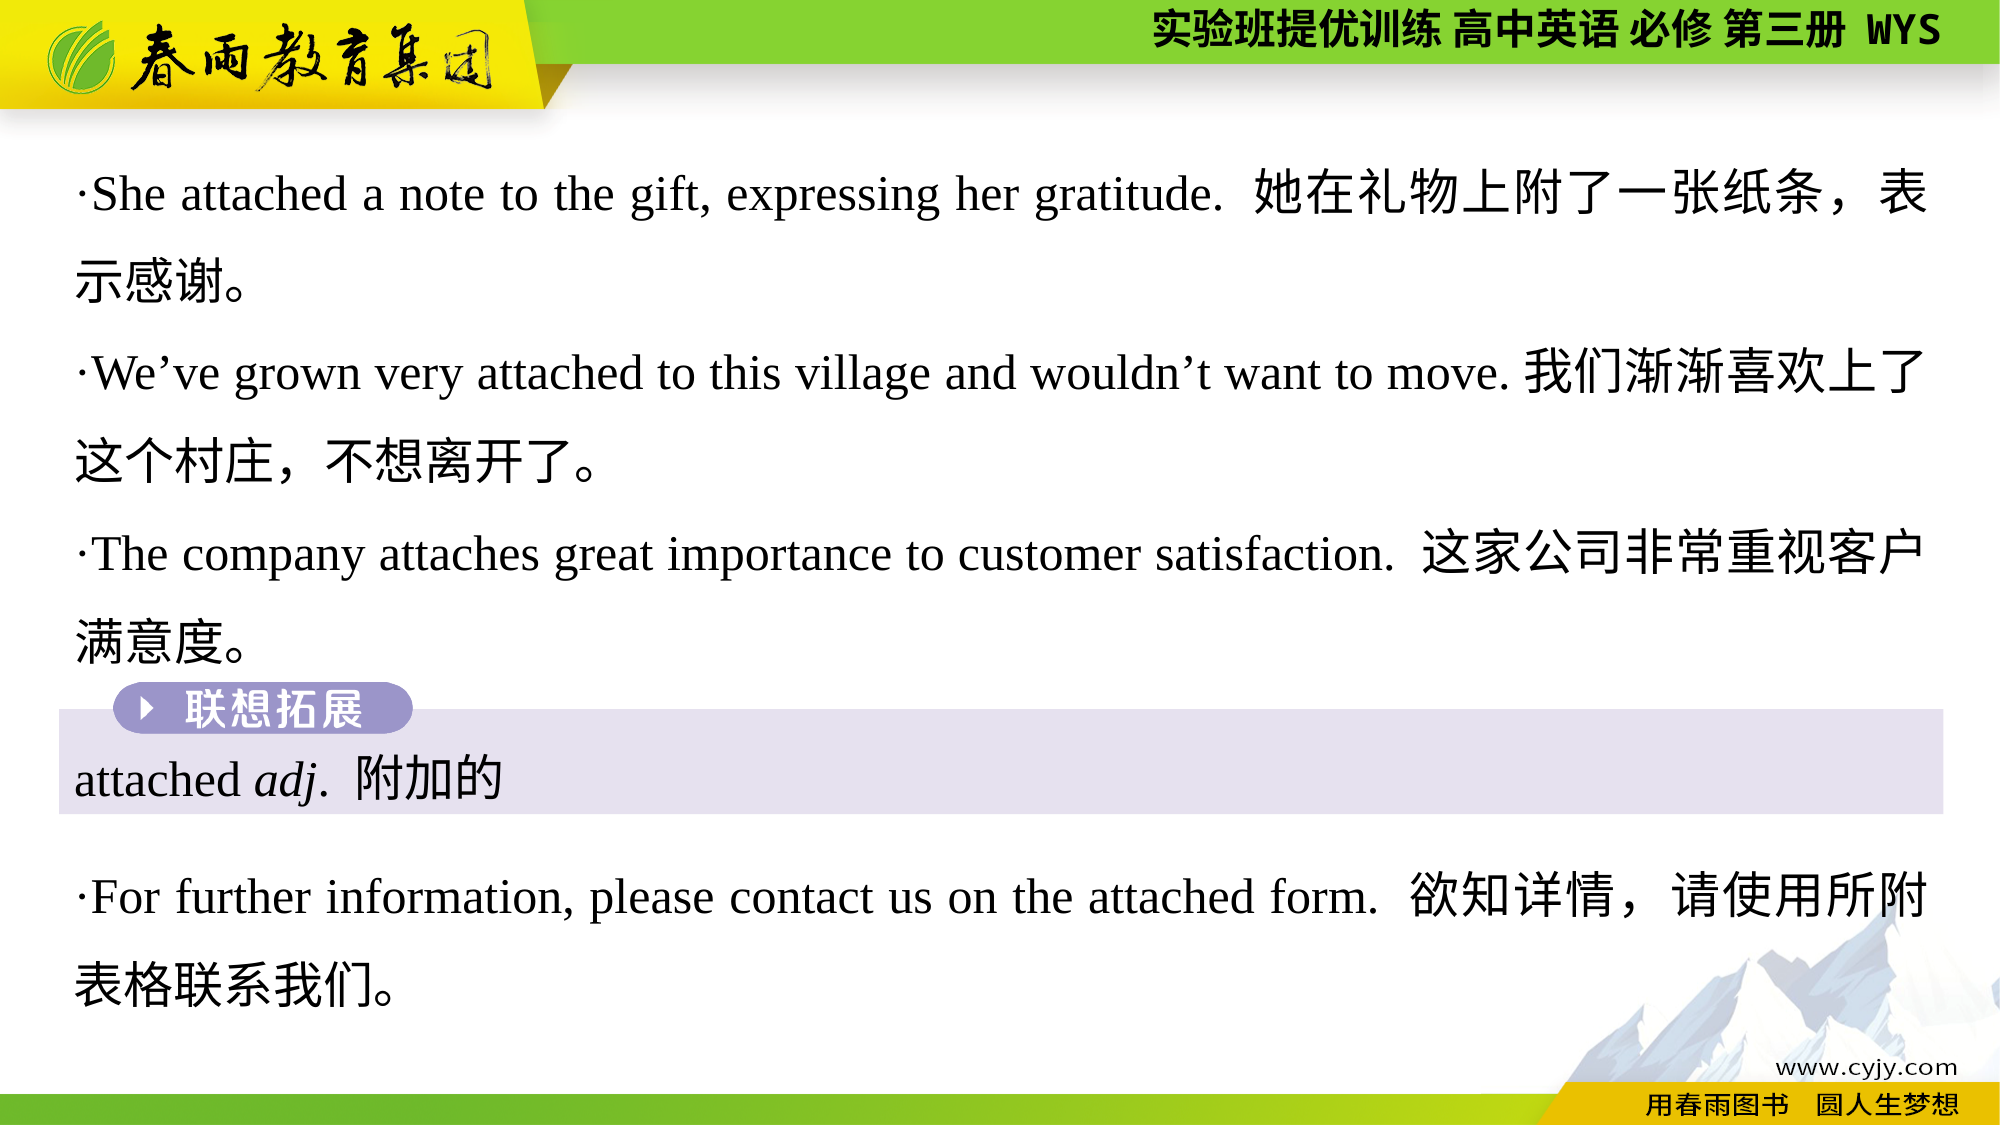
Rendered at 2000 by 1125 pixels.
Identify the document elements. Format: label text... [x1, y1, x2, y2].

text_box attached adj. 附加的 [59, 709, 1944, 815]
picture [0, 0, 2000, 1125]
text_box ·For further information, please contact us on the attached form. 欲知详情，请使用所附表格联系我们。 [59, 825, 1944, 1021]
list ·She attached a note to the gift, expressing her gratitude. 她在礼物上附了一张纸条，表示感谢。 ·We’ve grown very attached to this village and wouldn’t want to move.我们渐渐喜欢上了这个村庄，不想离开了。 ·The company attaches great importance to customer satisfaction. 这家公司非常重视客户满意度。 [59, 122, 1944, 672]
